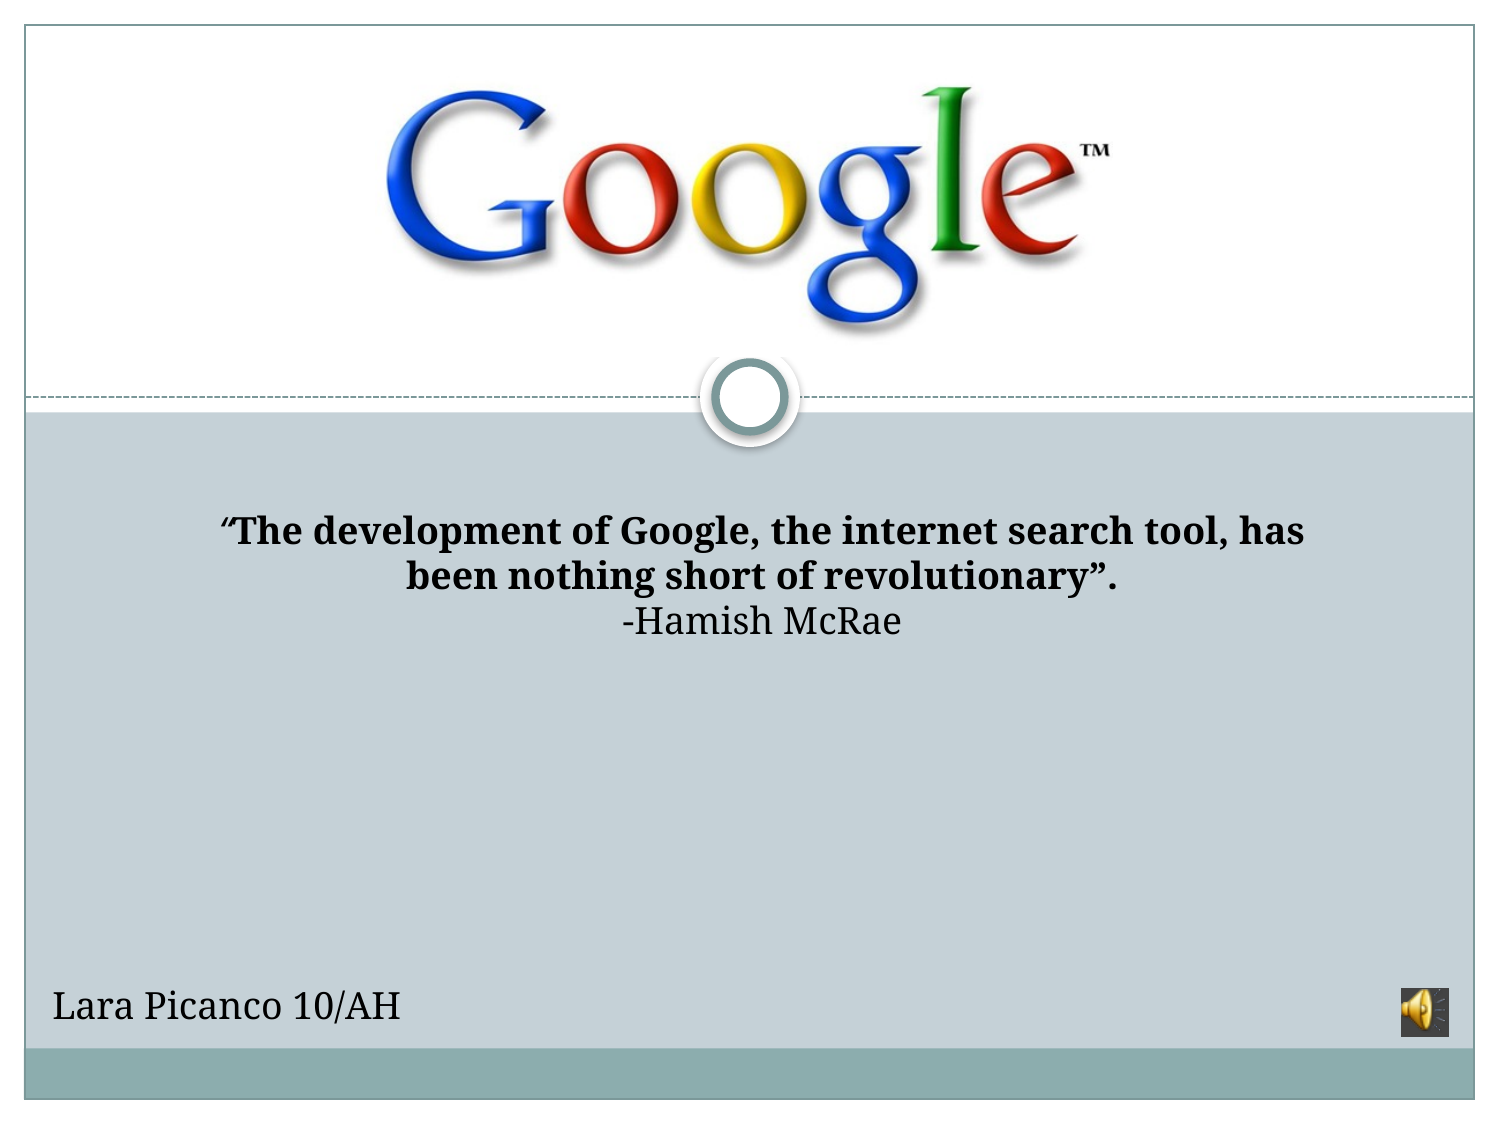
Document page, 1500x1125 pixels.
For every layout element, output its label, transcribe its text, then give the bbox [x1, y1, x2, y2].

picture [1399, 987, 1451, 1038]
text_box Lara Picanco 10/AH [37, 974, 538, 1035]
picture [374, 49, 1113, 357]
text_box “The development of Google, the internet search tool, has been nothing short of revolutionary”. -Hamish McRae [174, 499, 1350, 650]
